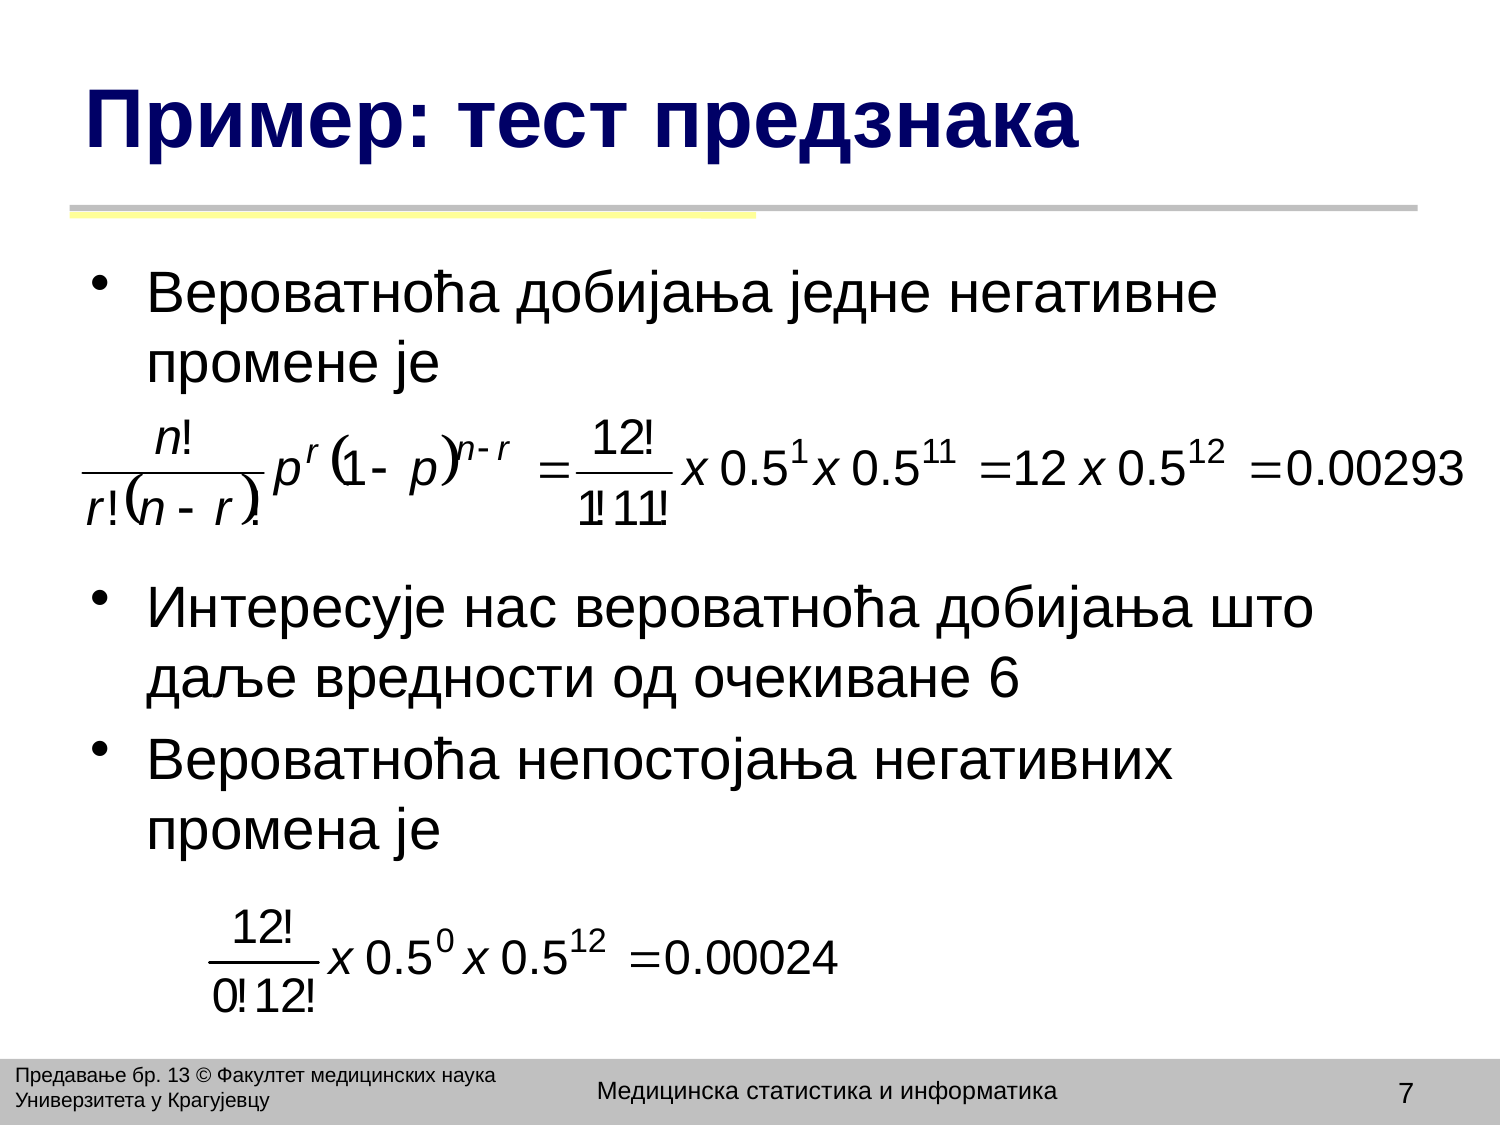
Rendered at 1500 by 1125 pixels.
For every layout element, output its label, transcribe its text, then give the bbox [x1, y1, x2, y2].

list Вероватноћа добијања једне негативне промене је Интересује нас вероватноћа добијања што даље вредности од очекиване 6 Вероватноћа непостојања негативних промена је [74, 554, 1426, 1023]
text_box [72, 400, 1477, 547]
footer Медицинска статистика и информатика [512, 1066, 1144, 1125]
slide_number Предавање бр. 13 © Факултет медицинских наука Универзитета у Крагујевцу [0, 1053, 629, 1108]
list Вероватноћа добијања једне негативне промене је Интересује нас вероватноћа добијања што даље вредности од очекиване 6 Вероватноћа непостојања негативних промена је [74, 246, 1426, 398]
slide_number 7 [1164, 1066, 1430, 1125]
title Пример: тест предзнака [69, 19, 1426, 208]
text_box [199, 891, 853, 1024]
